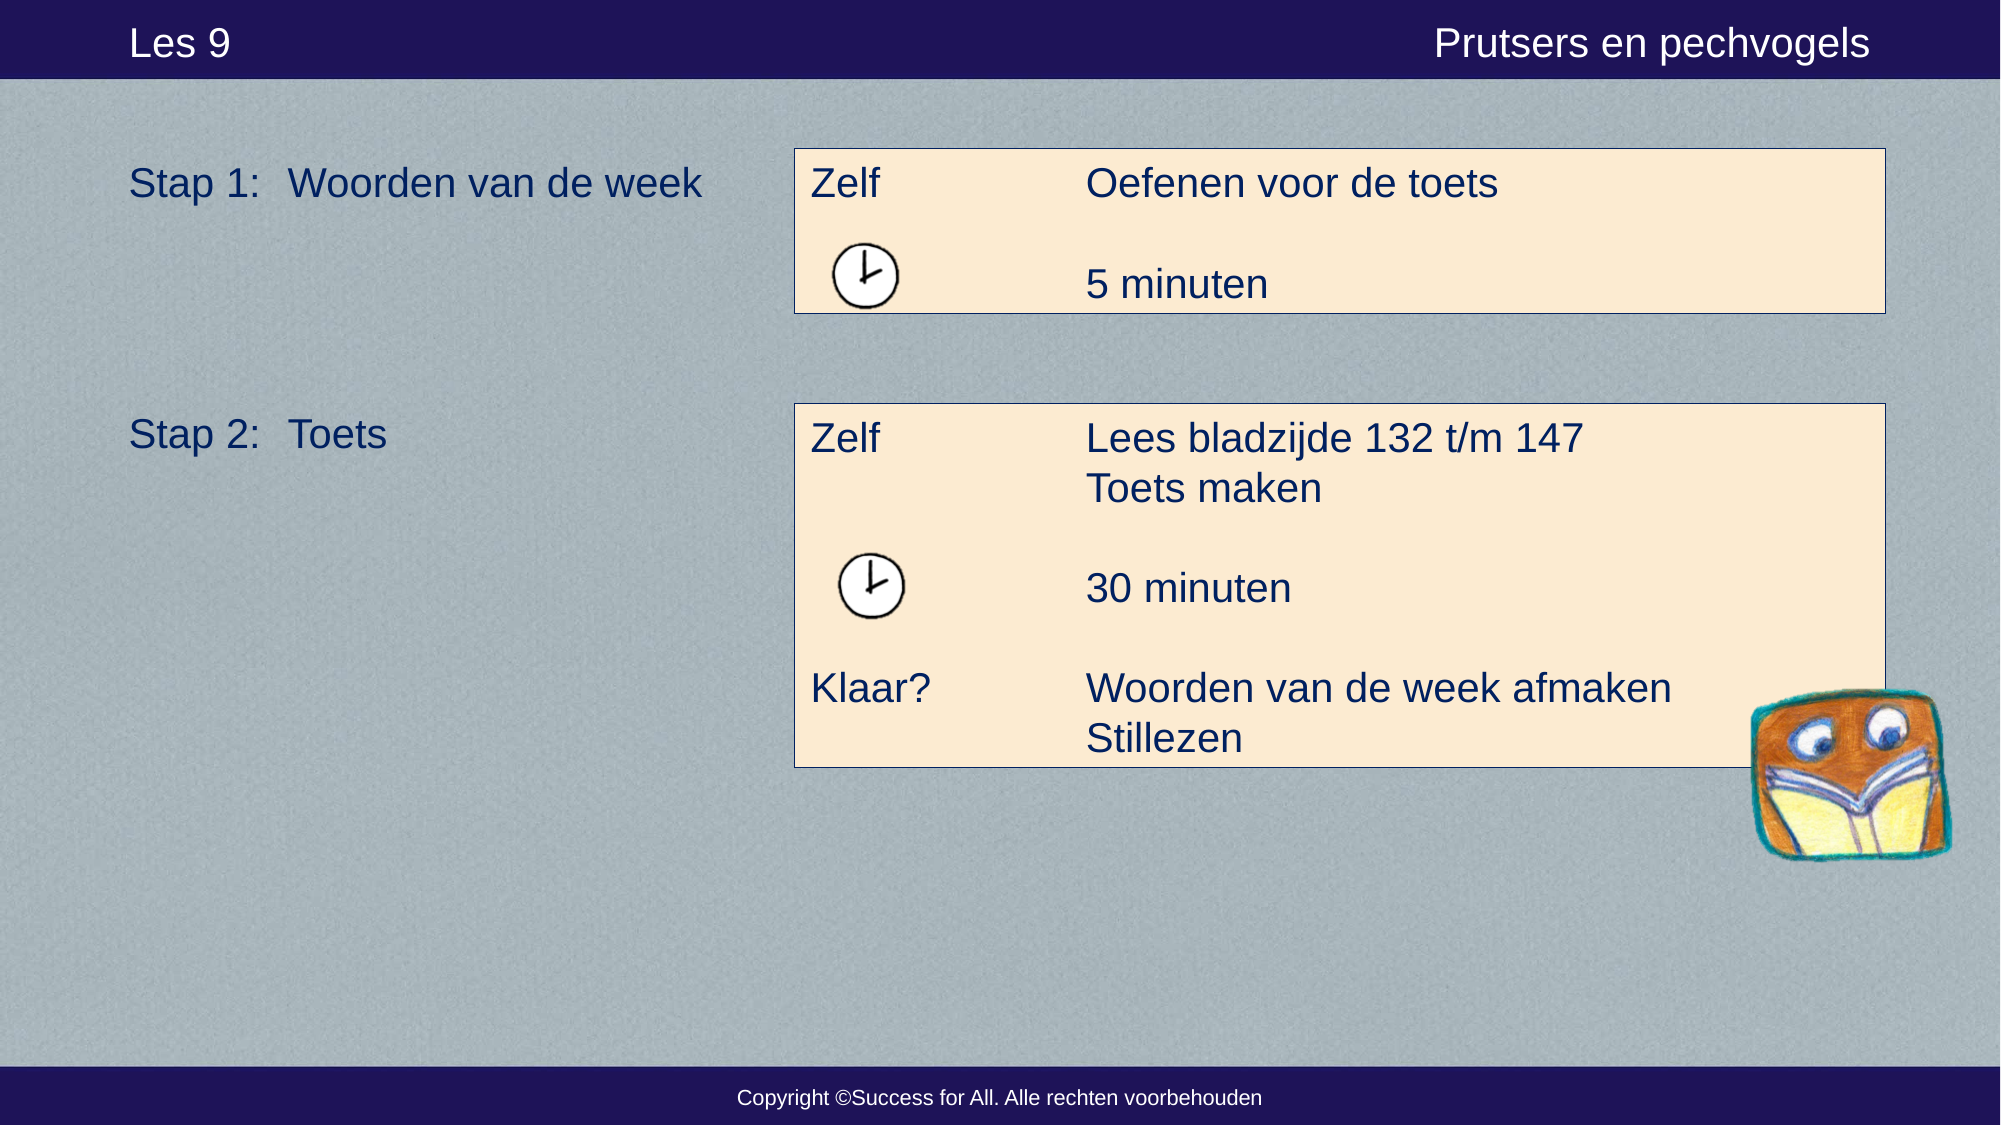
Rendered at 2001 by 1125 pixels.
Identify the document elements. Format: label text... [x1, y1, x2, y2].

text_box Les 9 [114, 8, 354, 73]
text_box Prutsers en pechvogels [999, 8, 1886, 73]
picture [0, 0, 2001, 1125]
text_box Stap 1: Woorden van de week Stap 2: Toets [114, 148, 907, 764]
text_box Zelf Lees bladzijde 132 t/m 147 Toets maken 30 minuten Klaar? Woorden van de week afmaken Stillezen [794, 403, 1886, 768]
text_box Copyright ©Success for All. Alle rechten voorbehouden [0, 1076, 2000, 1125]
text_box Zelf Oefenen voor de toets 5 minuten [794, 148, 1886, 314]
